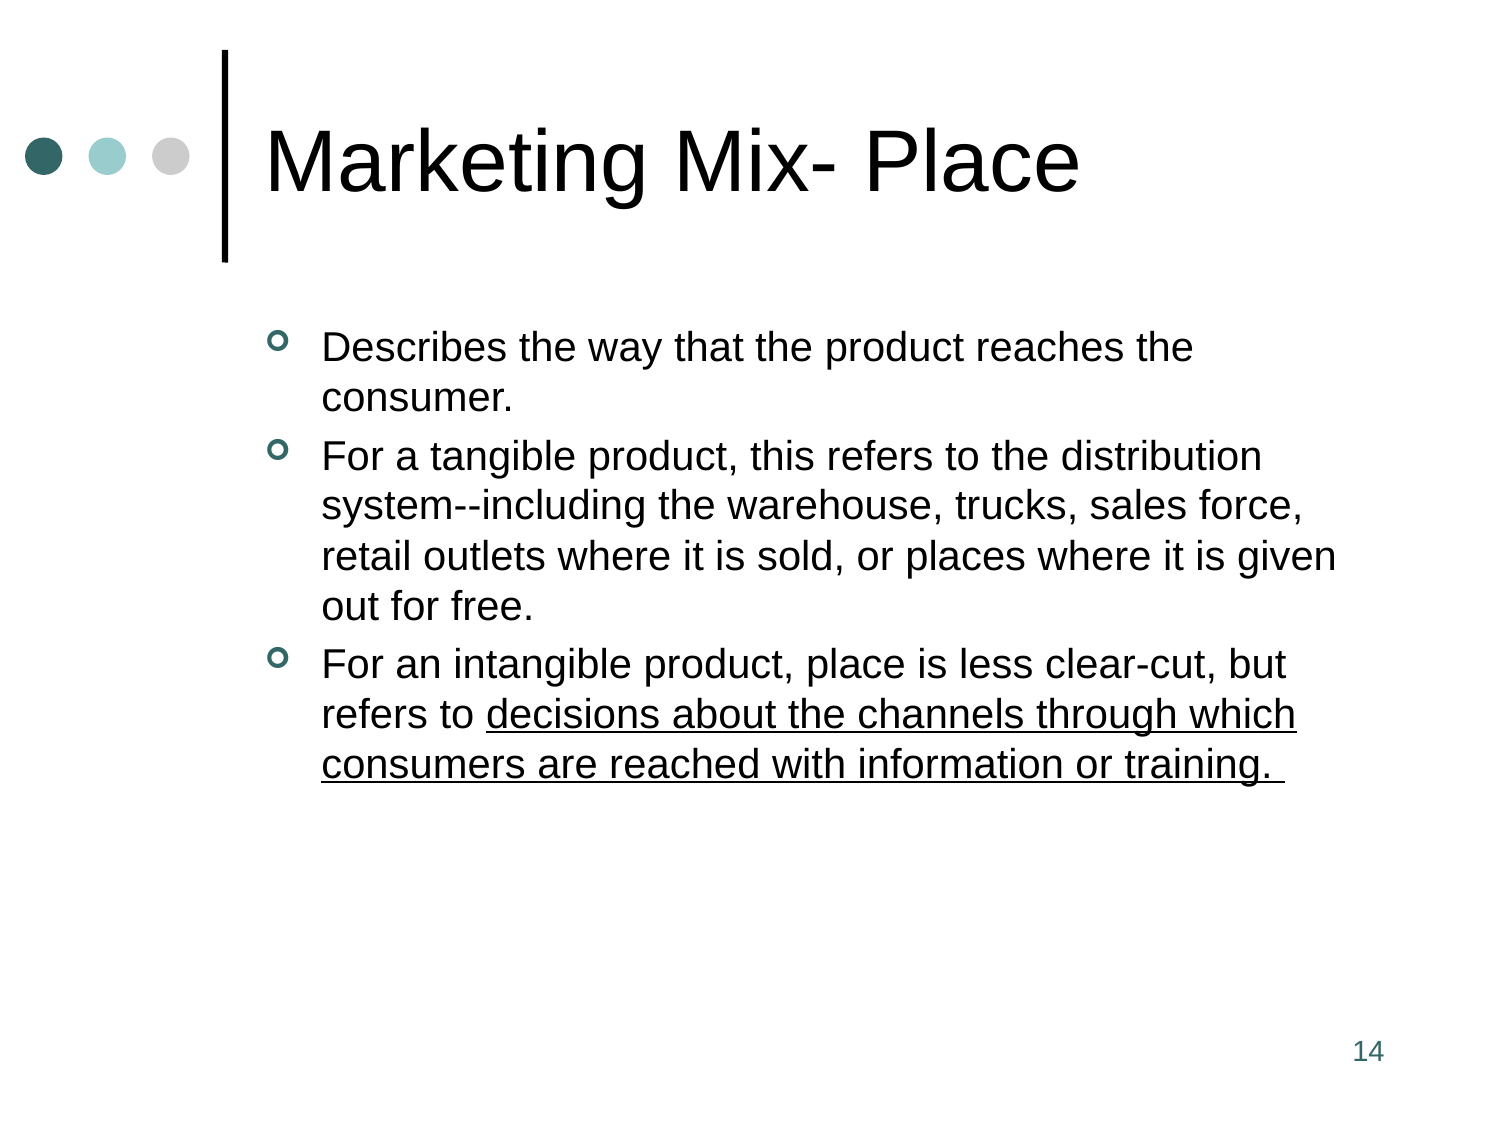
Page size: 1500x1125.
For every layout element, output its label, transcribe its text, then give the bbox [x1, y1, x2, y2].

slide_number 14 [1187, 1025, 1400, 1100]
list Describes the way that the product reaches the consumer. For a tangible product, this refers to the distribution system--including the warehouse, trucks, sales force, retail outlets where it is sold, or places where it is given out for free. For an intangible product, place is less clear-cut, but refers to decisions about the channels through which consumers are reached with information or training. [249, 312, 1400, 988]
title Marketing Mix- Place [249, 31, 1400, 282]
